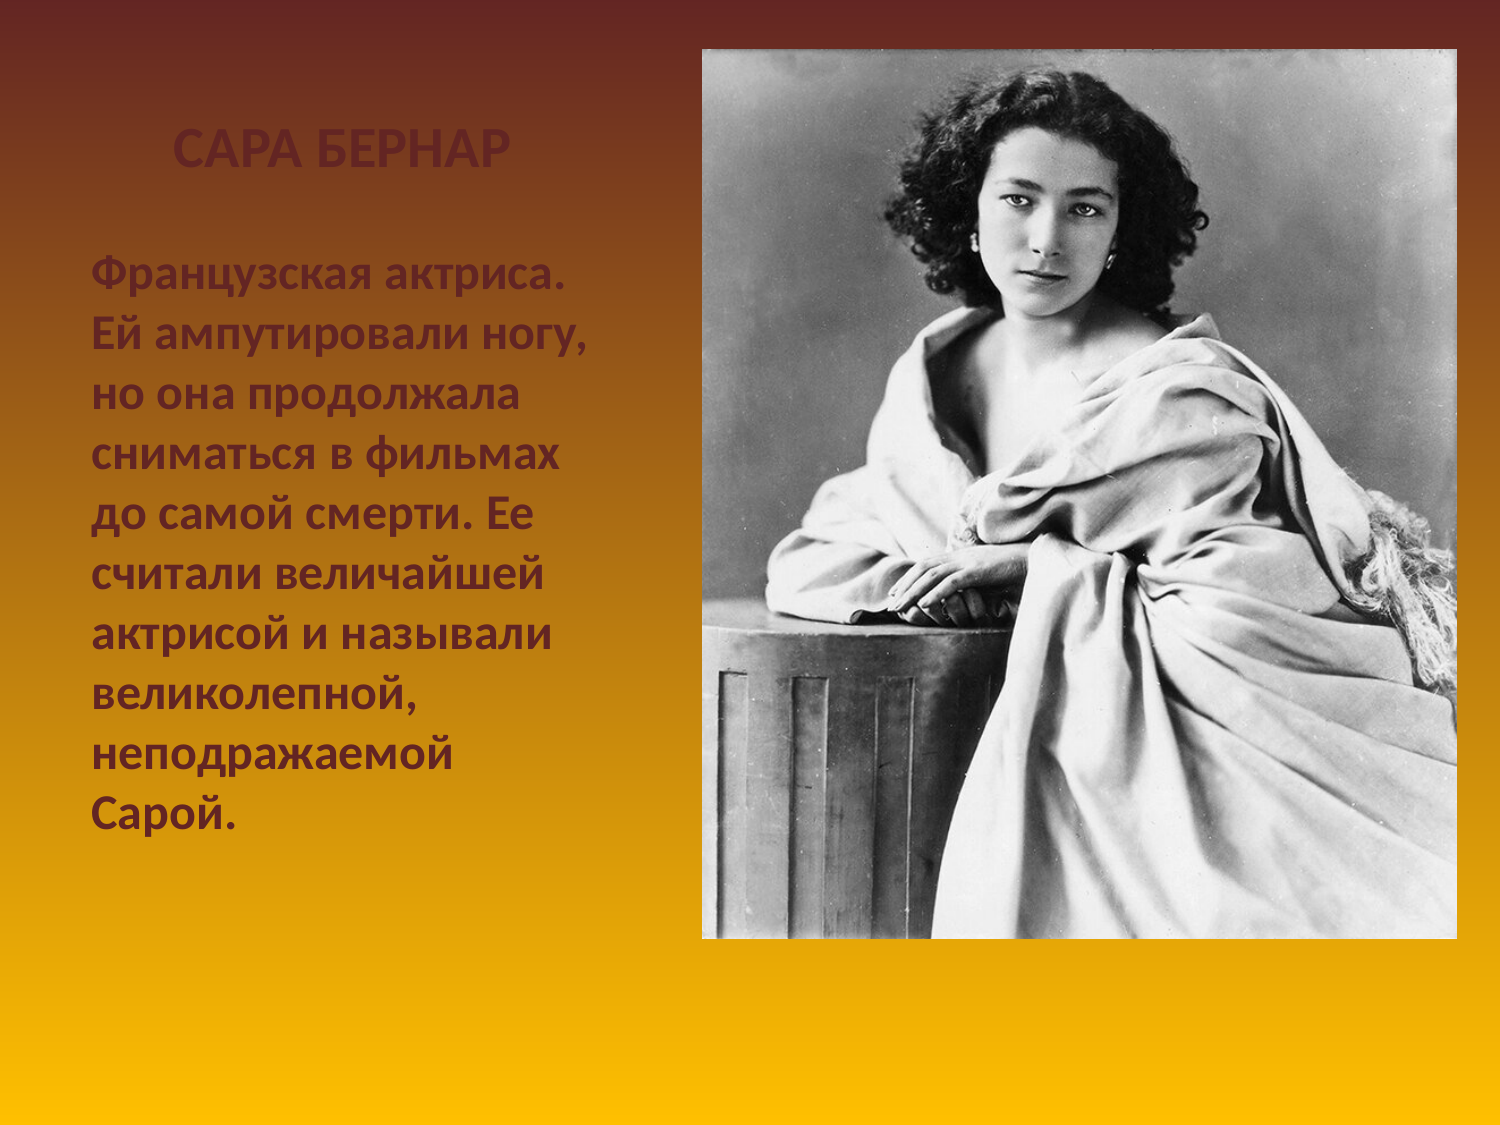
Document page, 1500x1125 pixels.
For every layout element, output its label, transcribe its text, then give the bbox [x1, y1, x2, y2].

text_box САРА БЕРНАР Французская актриса. Ей ампутировали ногу, но она продолжала сниматься в фильмах до самой смерти. Ее считали величайшей актрисой и называли великолепной, неподражаемой Сарой. [76, 101, 609, 847]
picture [702, 49, 1457, 939]
